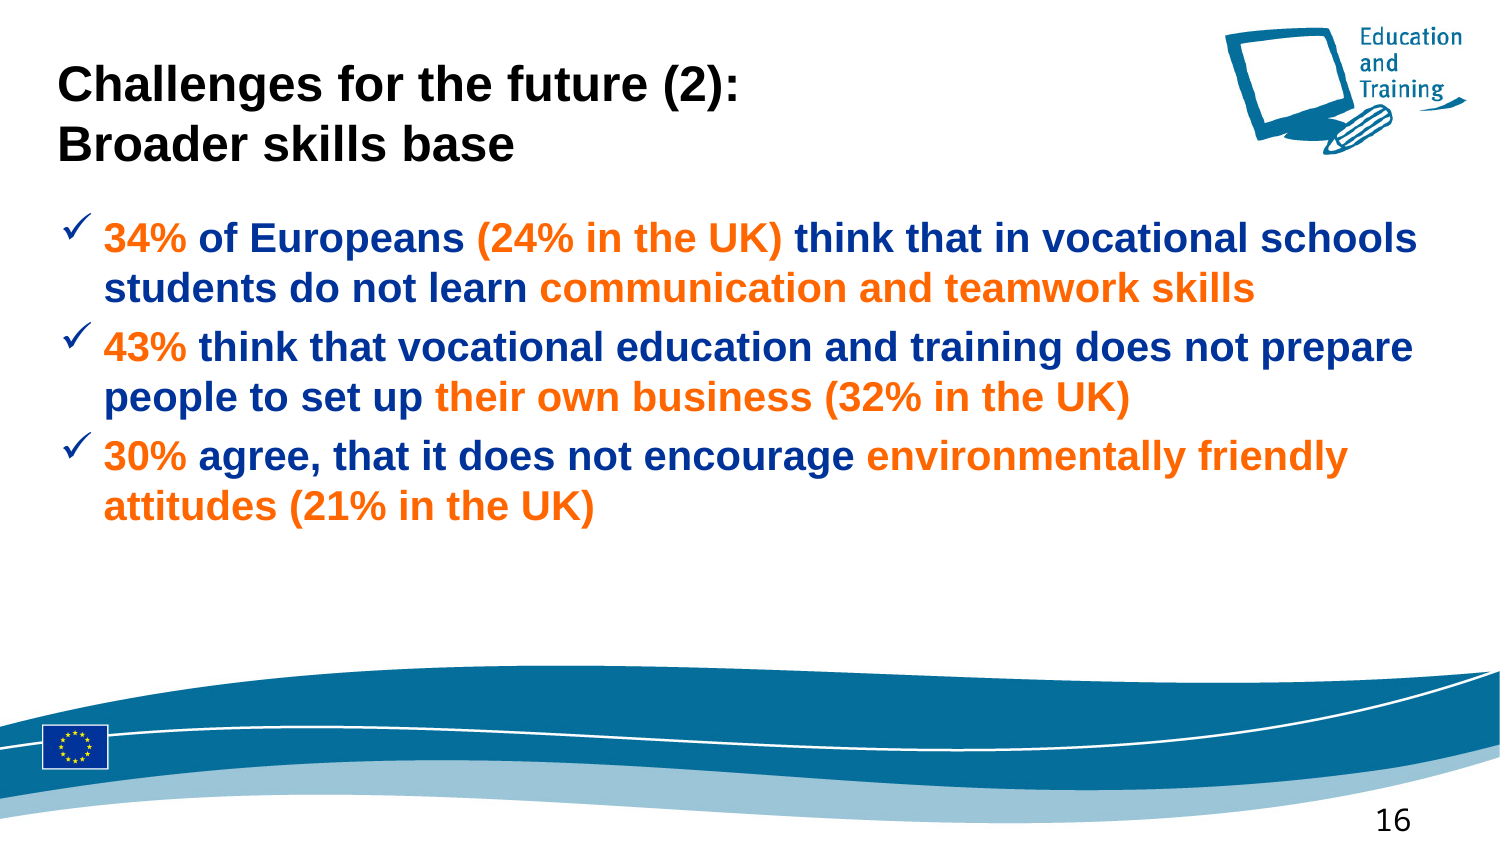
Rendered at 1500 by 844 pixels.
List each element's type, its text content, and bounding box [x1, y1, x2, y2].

title Challenges for the future (2): Broader skills base [45, 45, 1396, 130]
picture [1363, 130, 1373, 136]
text_box 34% of Europeans (24% in the UK) think that in vocational schools students do not learn communication and teamwork skills 43% think that vocational education and training does not prepare people to set up their own business (32% in the UK) 30% agree, that it does not encourage environmentally friendly attitudes (21% in the UK) [48, 204, 1431, 535]
picture [1242, 36, 1327, 45]
picture [0, 745, 1500, 844]
picture [1349, 136, 1362, 145]
picture [876, 0, 1500, 201]
picture [1338, 130, 1348, 136]
picture [1340, 130, 1361, 143]
picture [1329, 140, 1340, 150]
picture [0, 610, 1500, 770]
